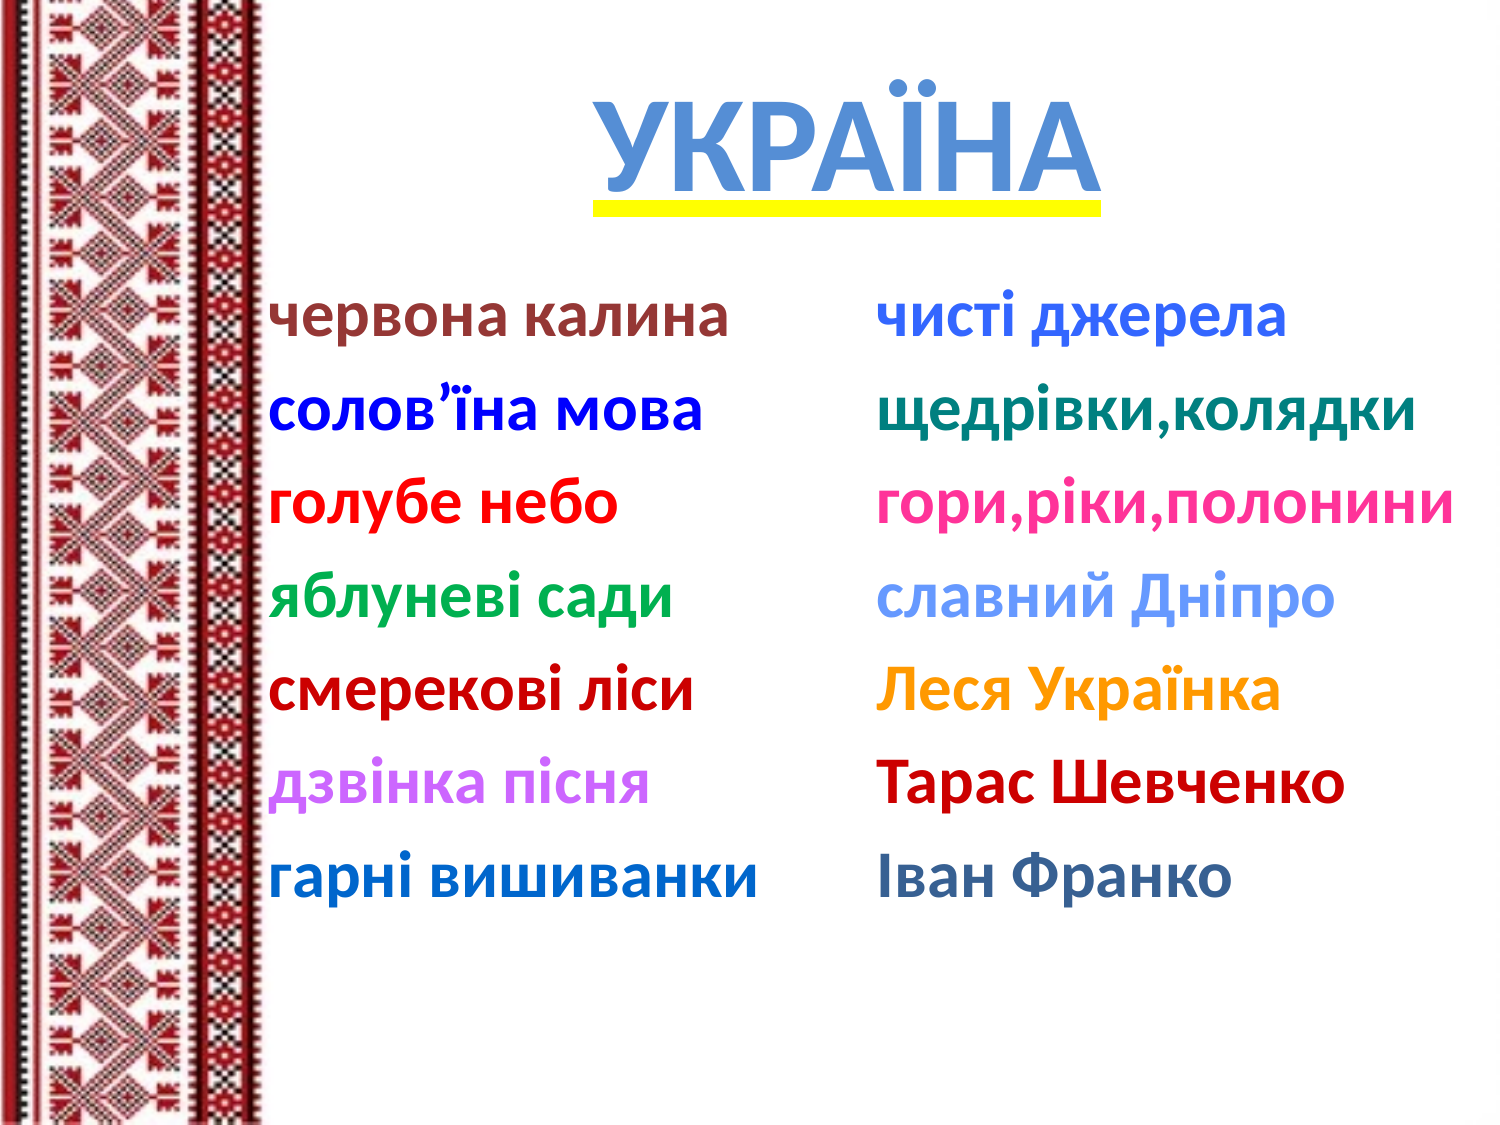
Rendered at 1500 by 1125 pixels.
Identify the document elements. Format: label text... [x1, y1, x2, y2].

title УКРАЇНА [348, 42, 1347, 231]
list червона калина солов’їна мова голубе небо яблуневі сади смерекові ліси дзвінка пісня гарні вишиванки чисті джерела щедрівки,колядки гори,ріки,полонини славний Дніпро Леся Українка Тарас Шевченко Іван Франко [253, 262, 1500, 1005]
picture [0, 0, 1500, 1125]
